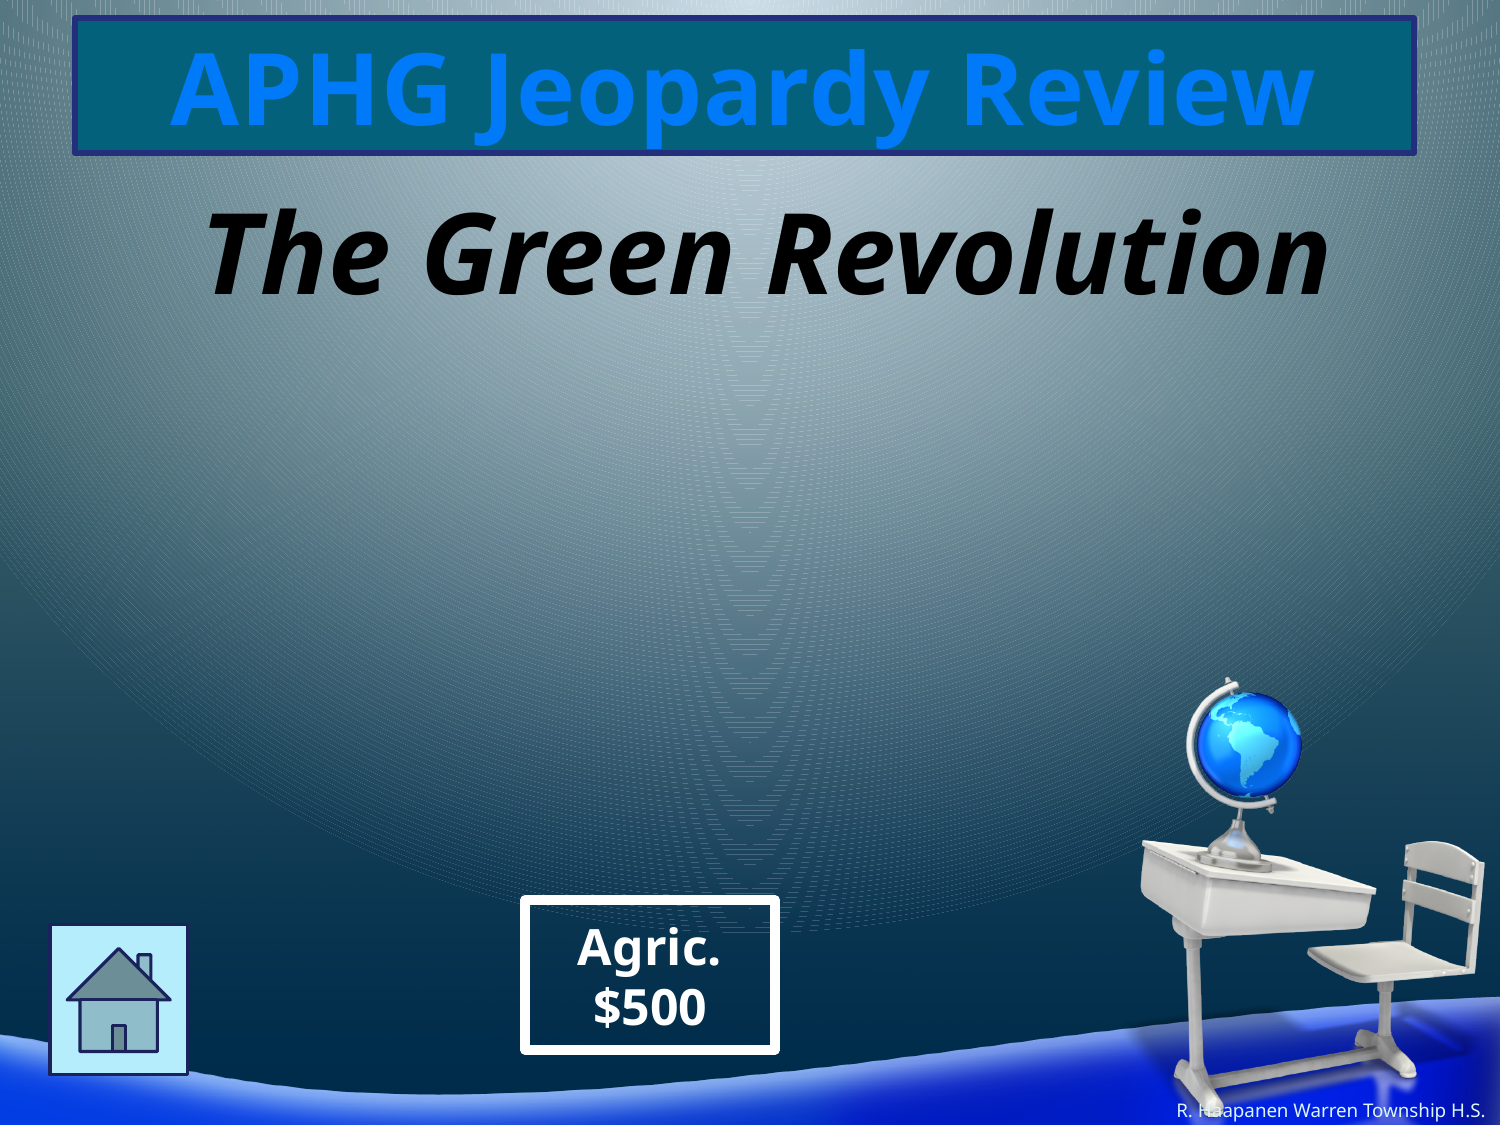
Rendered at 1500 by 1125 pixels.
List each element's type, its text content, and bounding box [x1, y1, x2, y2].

footer R. Haapanen Warren Township H.S. [1025, 1091, 1500, 1125]
text_box Agric. $500 [525, 899, 775, 1050]
text_box [48, 923, 189, 1076]
list The Green Revolution [33, 174, 1500, 250]
picture [0, 0, 1500, 1125]
